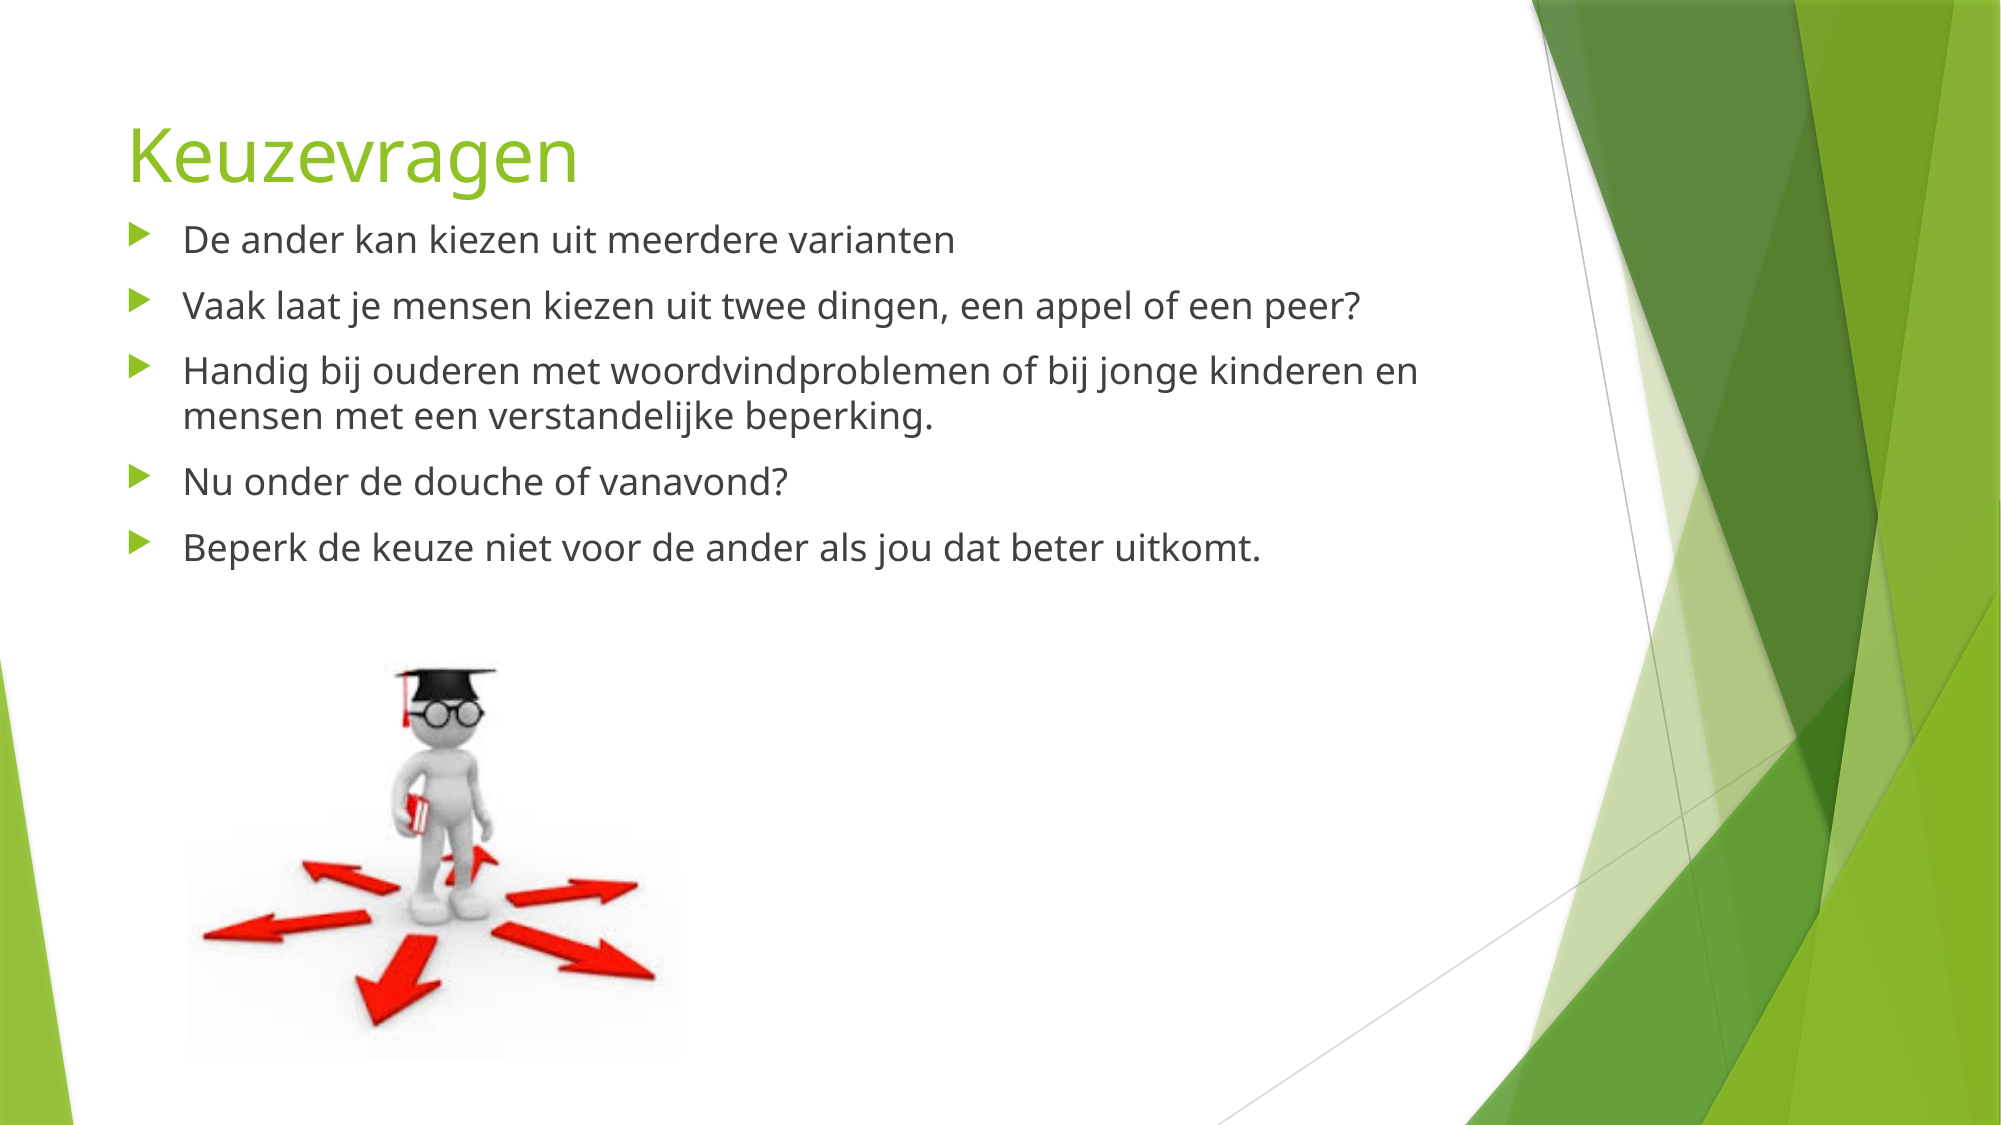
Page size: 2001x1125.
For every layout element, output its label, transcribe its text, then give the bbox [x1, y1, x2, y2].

list De ander kan kiezen uit meerdere varianten Vaak laat je mensen kiezen uit twee dingen, een appel of een peer? Handig bij ouderen met woordvindproblemen of bij jonge kinderen en mensen met een verstandelijke beperking. Nu onder de douche of vanavond? Beperk de keuze niet voor de ander als jou dat beter uitkomt. [111, 208, 1522, 845]
picture [187, 628, 682, 1061]
title Keuzevragen [111, 99, 1522, 208]
